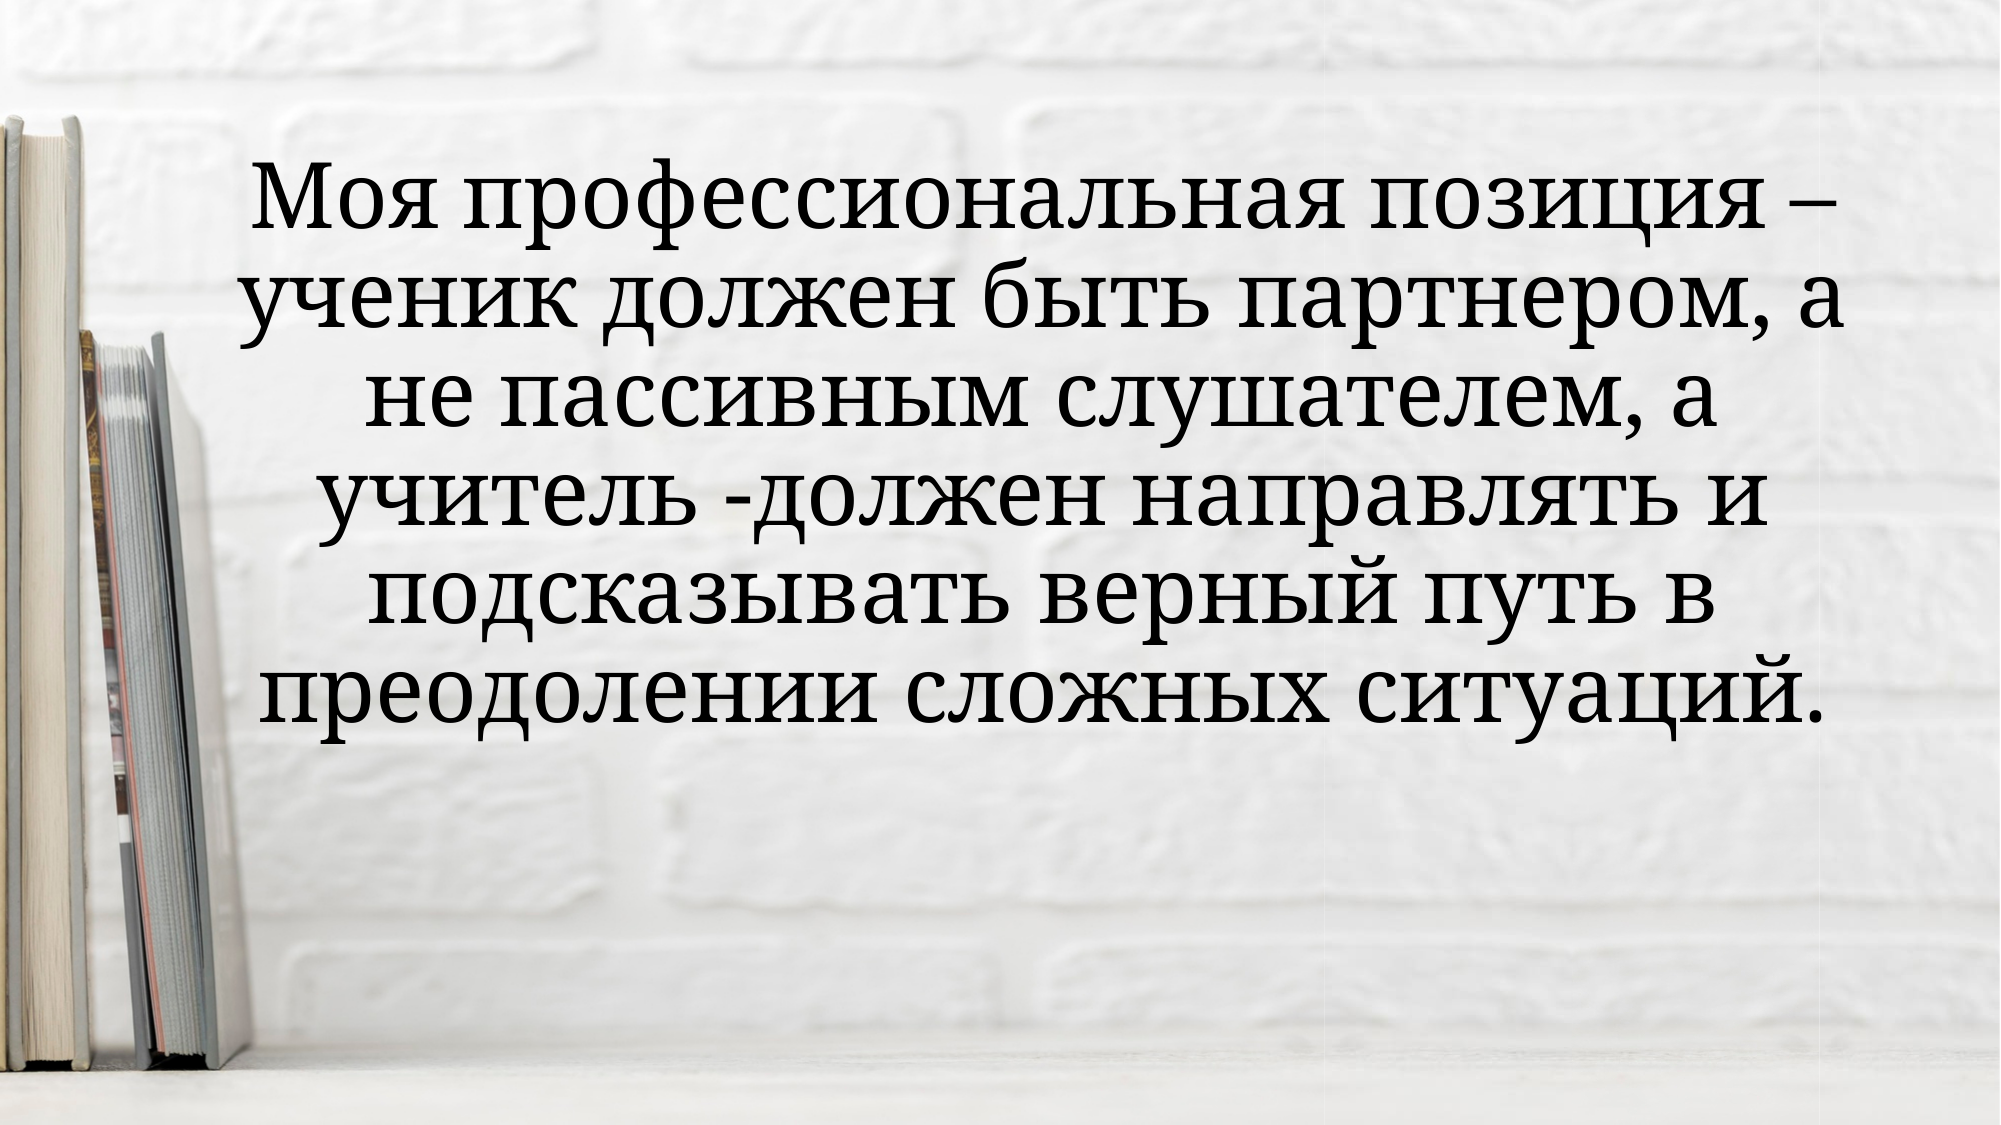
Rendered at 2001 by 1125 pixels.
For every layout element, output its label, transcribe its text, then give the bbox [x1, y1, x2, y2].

picture [0, 0, 2000, 1125]
title Моя профессиональная позиция – ученик должен быть партнером, а не пассивным слушателем, а учитель -должен направлять и подсказывать верный путь в преодолении сложных ситуаций. [180, 214, 1907, 813]
